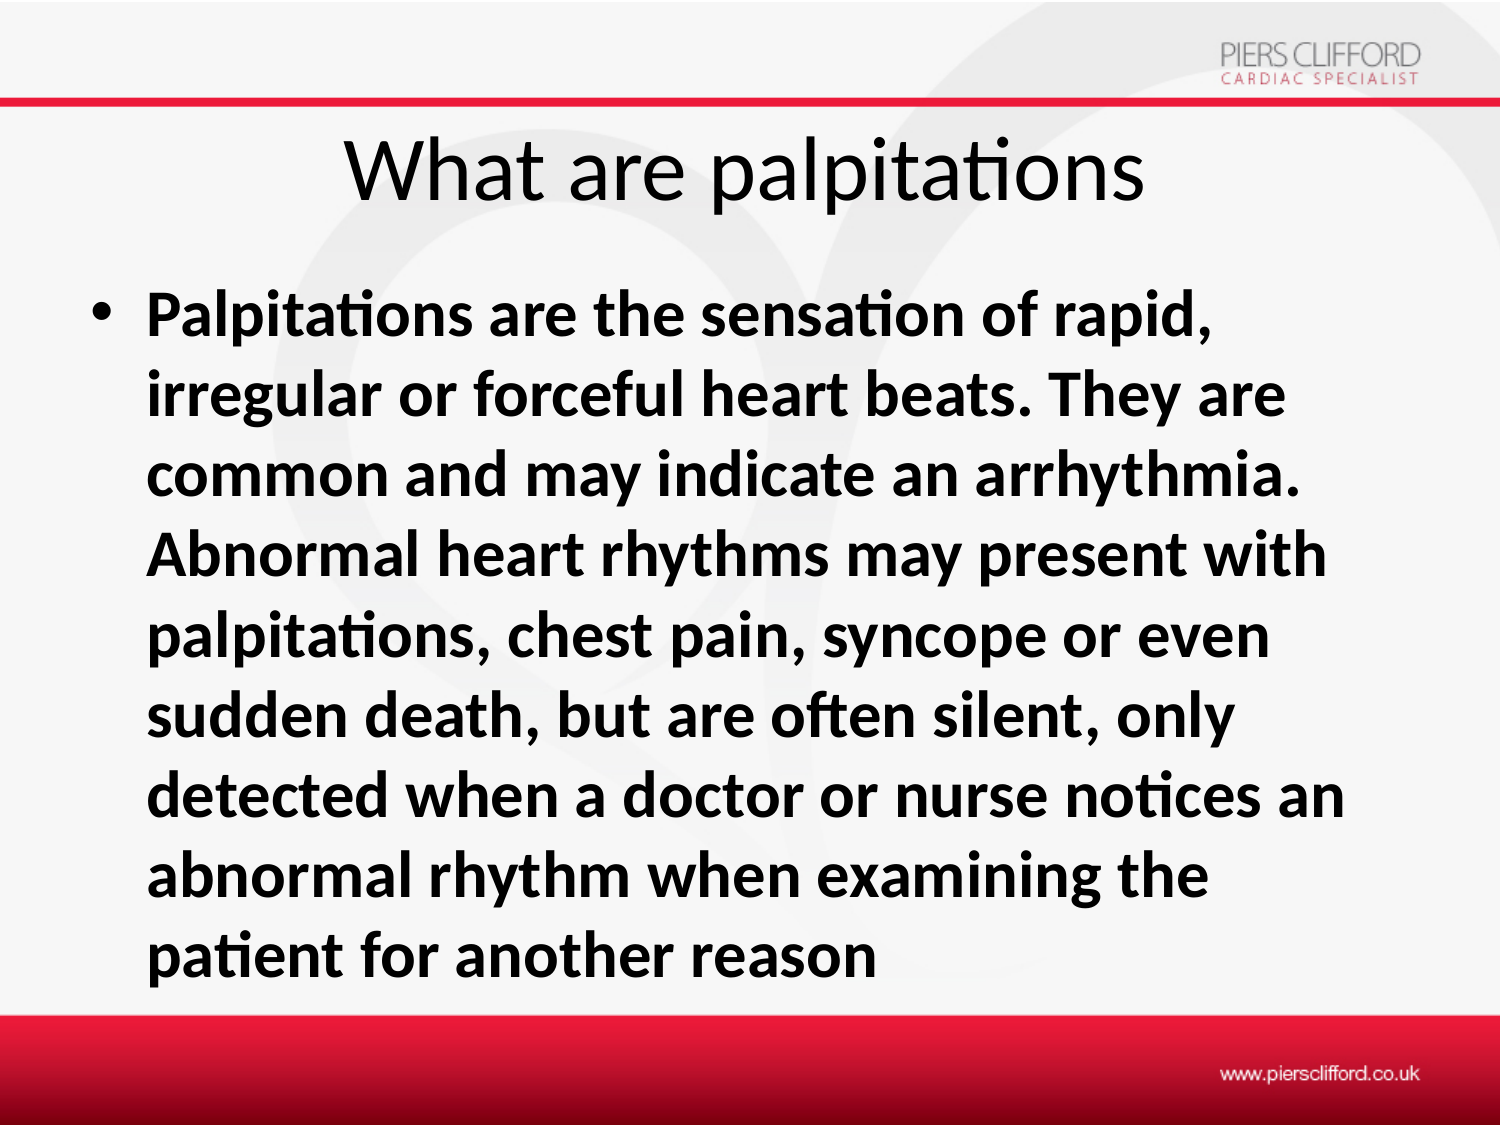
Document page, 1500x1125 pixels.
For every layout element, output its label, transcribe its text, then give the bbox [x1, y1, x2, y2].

title What are palpitations [70, 70, 1421, 259]
picture [0, 2, 1500, 1125]
list Palpitations are the sensation of rapid, irregular or forceful heart beats. They are common and may indicate an arrhythmia. Abnormal heart rhythms may present with palpitations, chest pain, syncope or even sudden death, but are often silent, only detected when a doctor or nurse notices an abnormal rhythm when examining the patient for another reason [74, 262, 1426, 1006]
